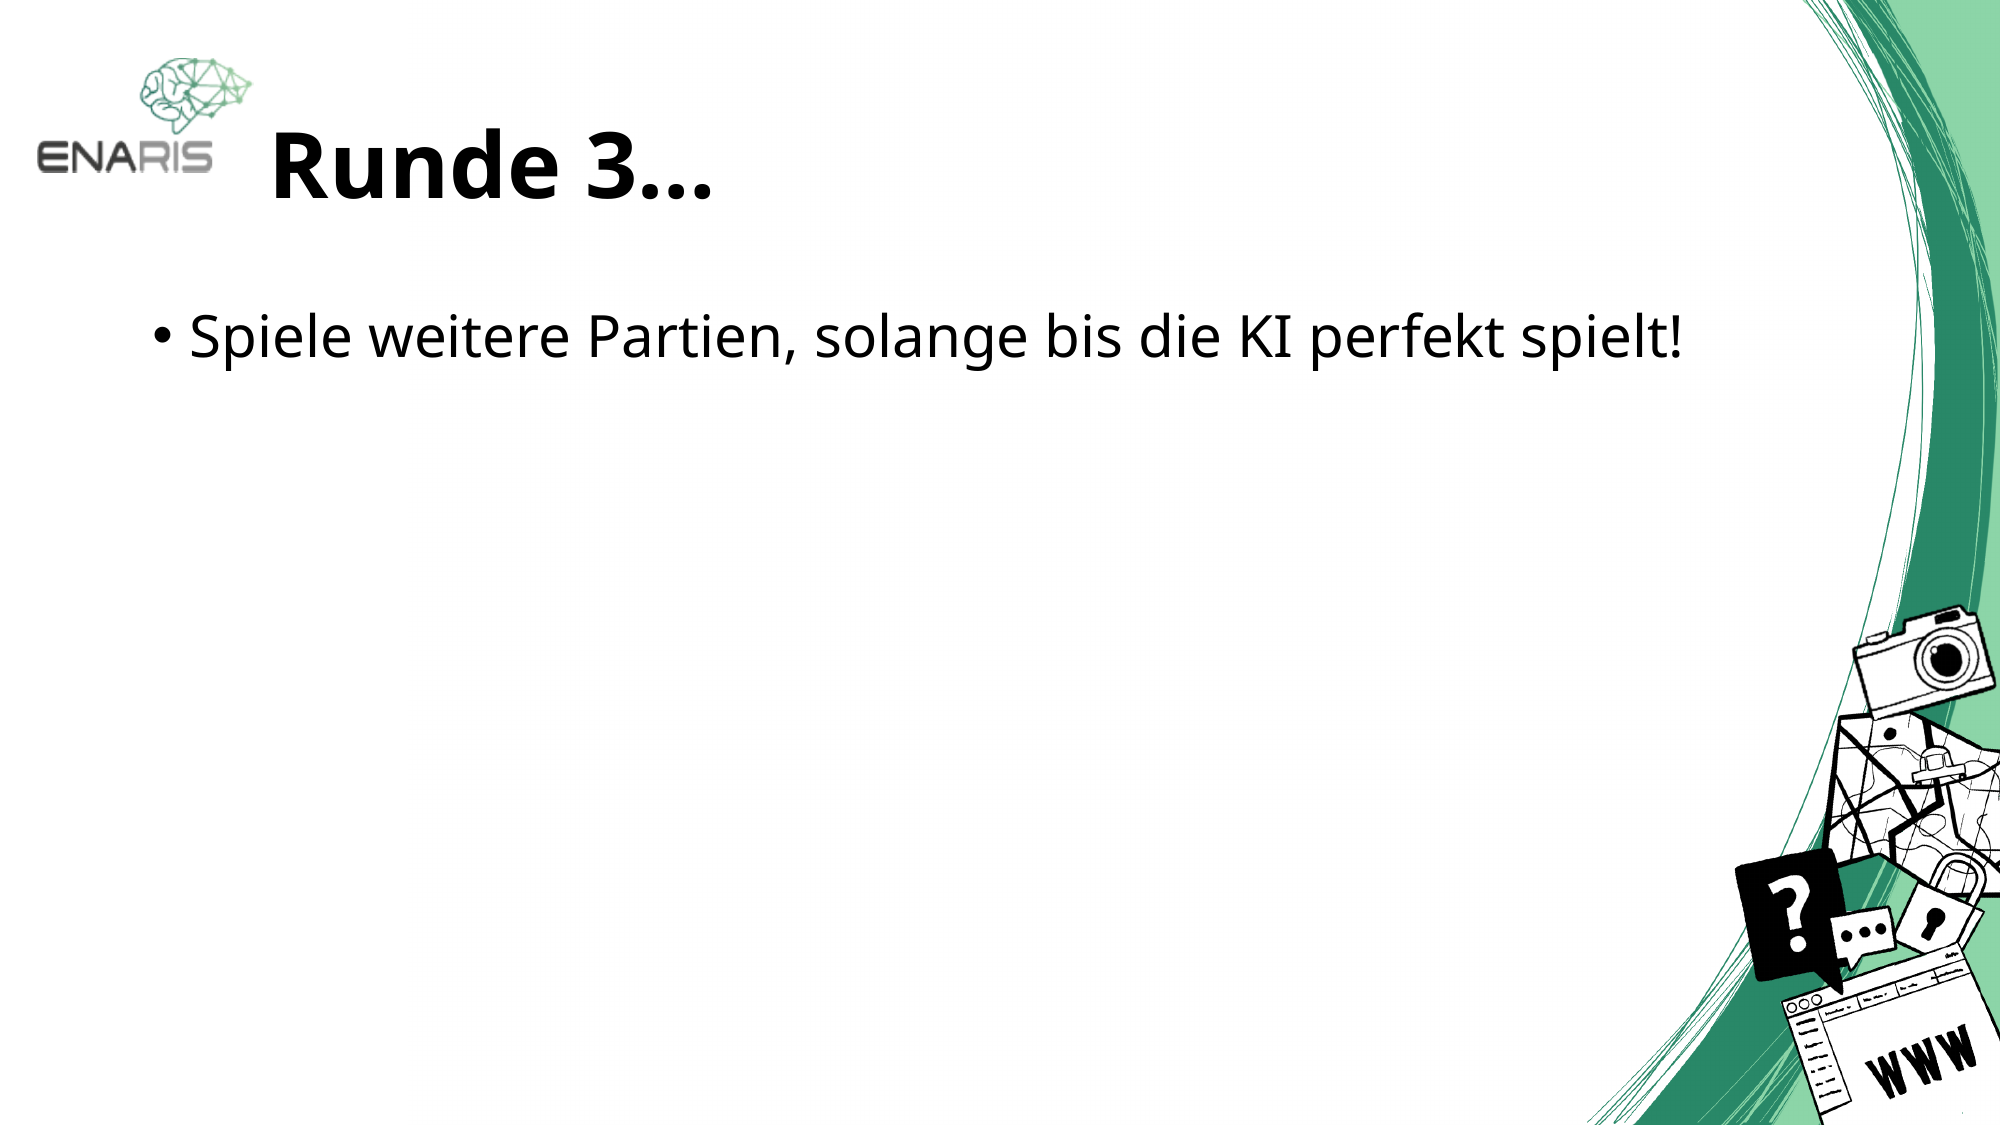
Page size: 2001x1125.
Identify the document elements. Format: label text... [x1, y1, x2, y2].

picture [37, 58, 254, 173]
list Spiele weitere Partien, solange bis die KI perfekt spielt! [137, 299, 1728, 1014]
picture [408, 0, 2000, 1125]
title Runde 3… [253, 59, 1863, 278]
